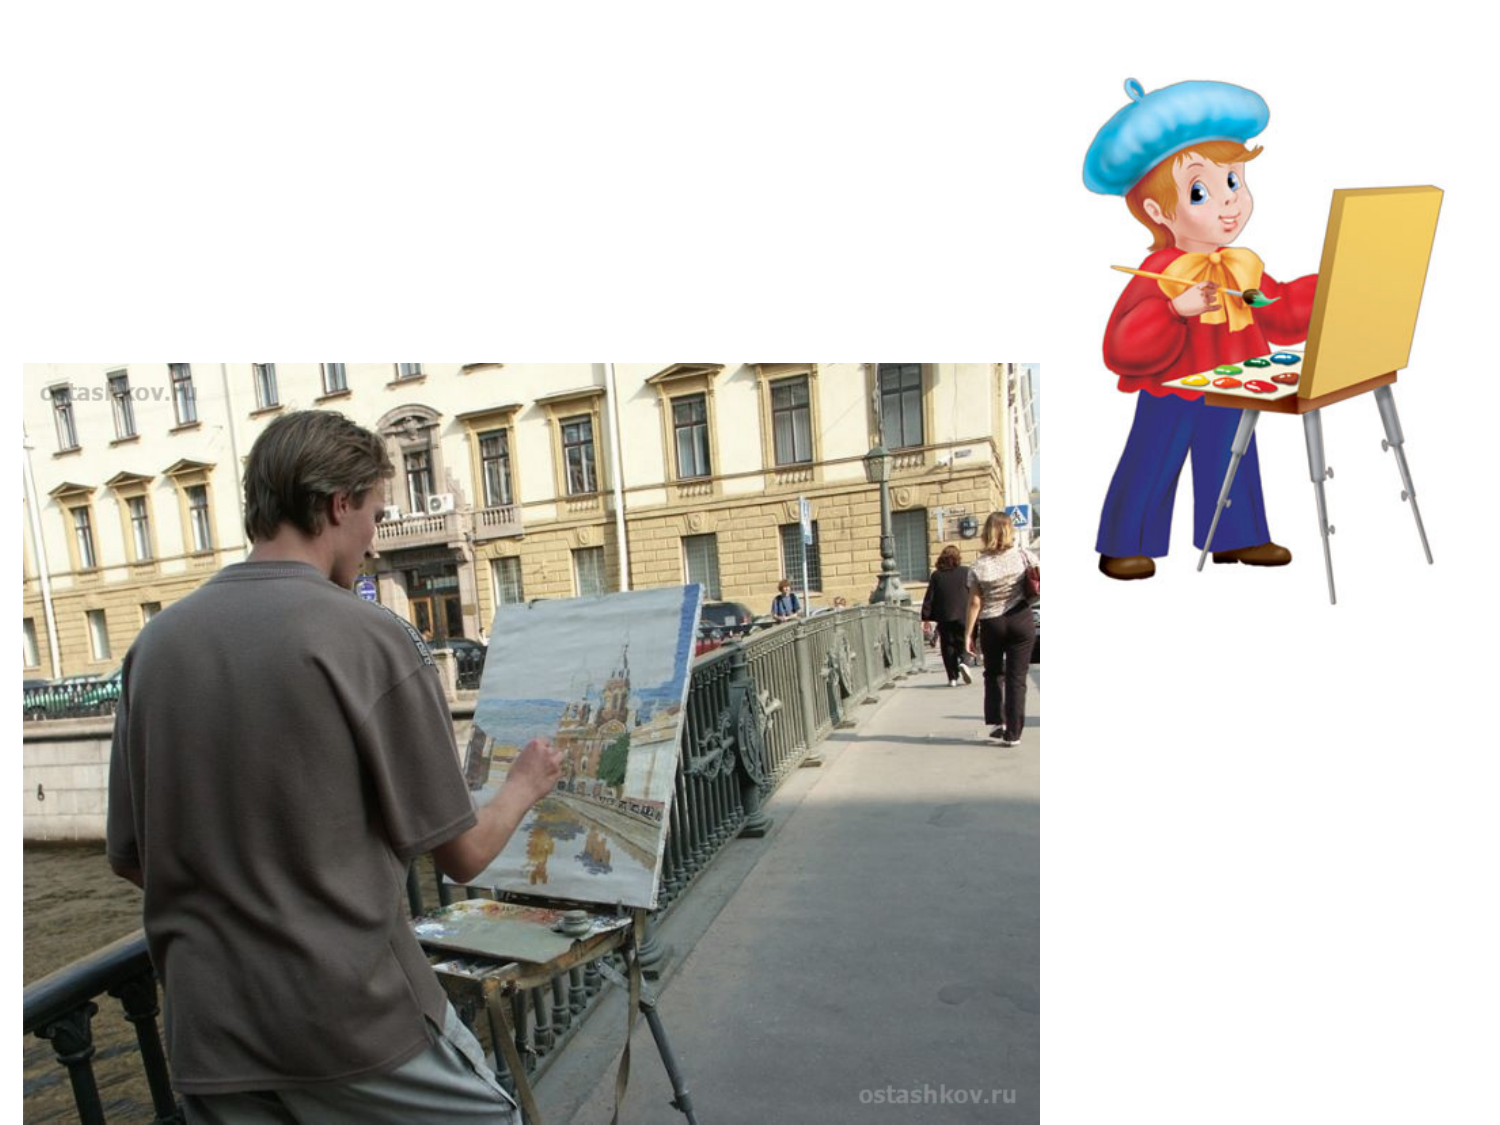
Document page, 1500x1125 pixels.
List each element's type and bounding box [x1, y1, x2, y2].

picture [23, 362, 1040, 1125]
picture [1042, 0, 1466, 633]
